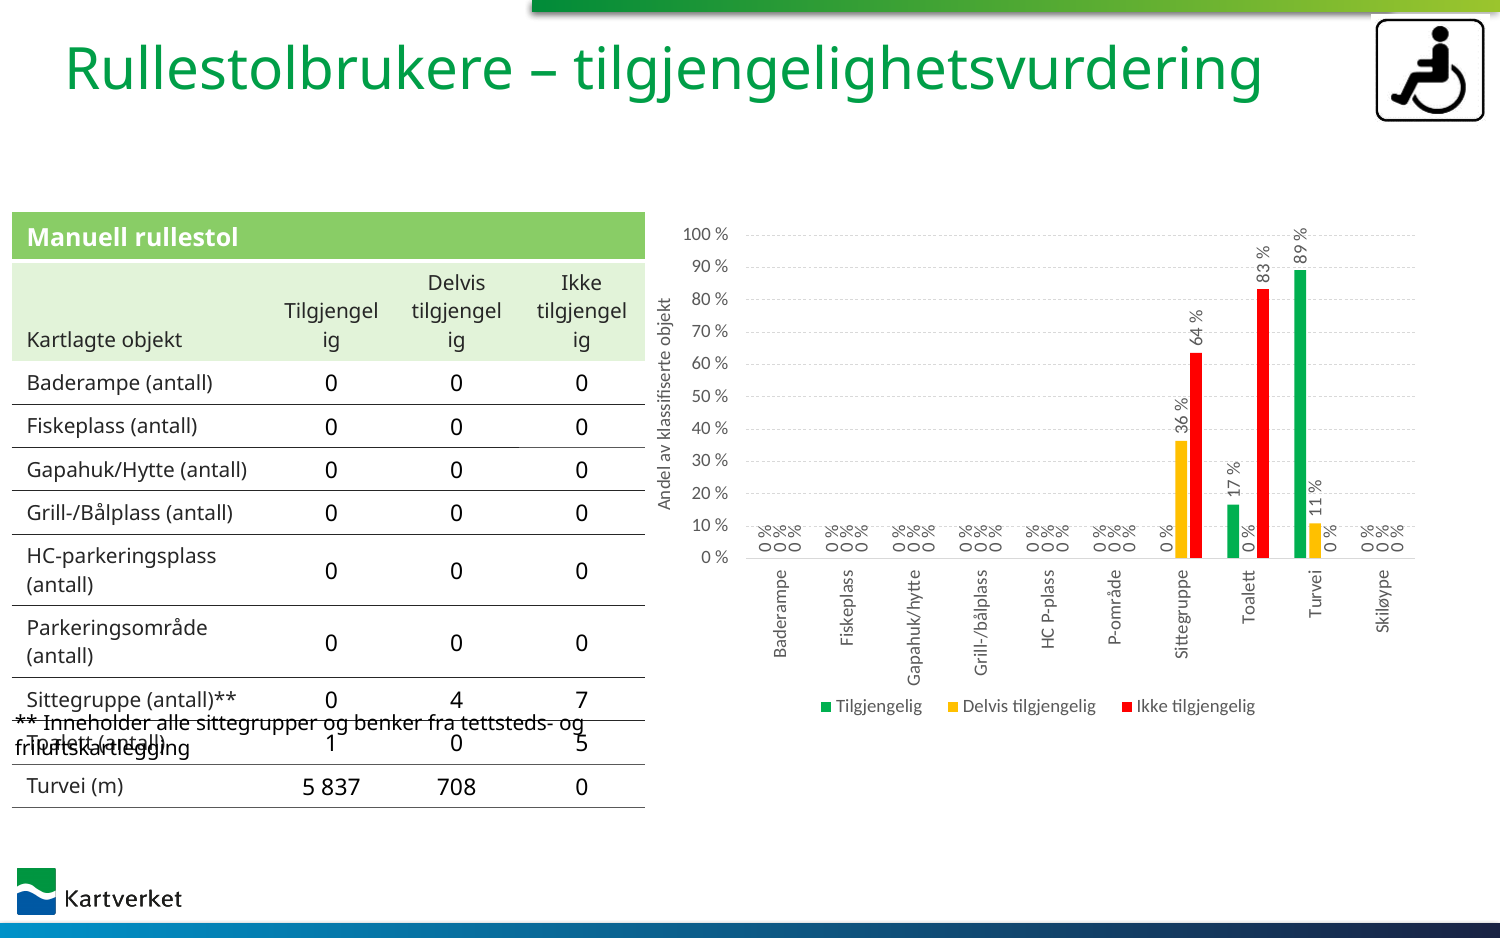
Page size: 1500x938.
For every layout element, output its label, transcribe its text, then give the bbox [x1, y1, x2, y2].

table_cell 7 [519, 678, 638, 702]
table_cell 0 [394, 448, 519, 490]
table_cell Kartlagte objekt [12, 263, 269, 361]
table_cell 0 [519, 448, 638, 490]
table_cell 0 [394, 361, 519, 404]
table_cell 0 [519, 405, 638, 447]
table_cell Gapahuk/Hytte (antall) [12, 448, 269, 490]
table_cell 0 [519, 535, 638, 605]
table_cell Delvis tilgjengelig [394, 263, 519, 361]
table_cell HC-parkeringsplass (antall) [12, 535, 269, 605]
table_cell 0 [394, 606, 519, 677]
table_cell 0 [269, 678, 394, 702]
table_cell 0 [269, 606, 394, 677]
table_cell 0 [519, 491, 638, 534]
table_cell 0 [394, 405, 519, 447]
text_box Rullestolbrukere – tilgjengelighetsvurdering [49, 12, 1372, 109]
table_cell Parkeringsområde (antall) [12, 606, 269, 677]
table_cell Sittegruppe (antall)** [12, 678, 269, 702]
table_cell 5 837 [269, 768, 394, 807]
table_cell Tilgjengelig [269, 263, 394, 361]
text_box ** Inneholder alle sittegrupper og benker fra tettsteds- og friluftskartlegging [0, 702, 745, 768]
table_cell Ikke tilgjengelig [519, 263, 638, 361]
table_cell 0 [519, 768, 645, 807]
table_cell 0 [269, 491, 394, 534]
table_cell 0 [519, 606, 638, 677]
table_cell Fiskeplass (antall) [12, 405, 269, 447]
table_cell Baderampe (antall) [12, 361, 269, 404]
table_cell 4 [394, 678, 519, 702]
table_cell 0 [269, 405, 394, 447]
table_cell 0 [394, 491, 519, 534]
table_cell Turvei (m) [12, 768, 269, 807]
table_cell 0 [269, 448, 394, 490]
table_header Manuell rullestol [12, 212, 645, 259]
table_cell 0 [269, 535, 394, 605]
picture [643, 218, 1427, 728]
table_cell Grill-/Bålplass (antall) [12, 491, 269, 534]
table_cell 0 [394, 535, 519, 605]
table_cell 0 [519, 361, 638, 404]
table_cell 708 [394, 768, 519, 807]
table_cell 0 [269, 361, 394, 404]
picture [1371, 13, 1491, 127]
